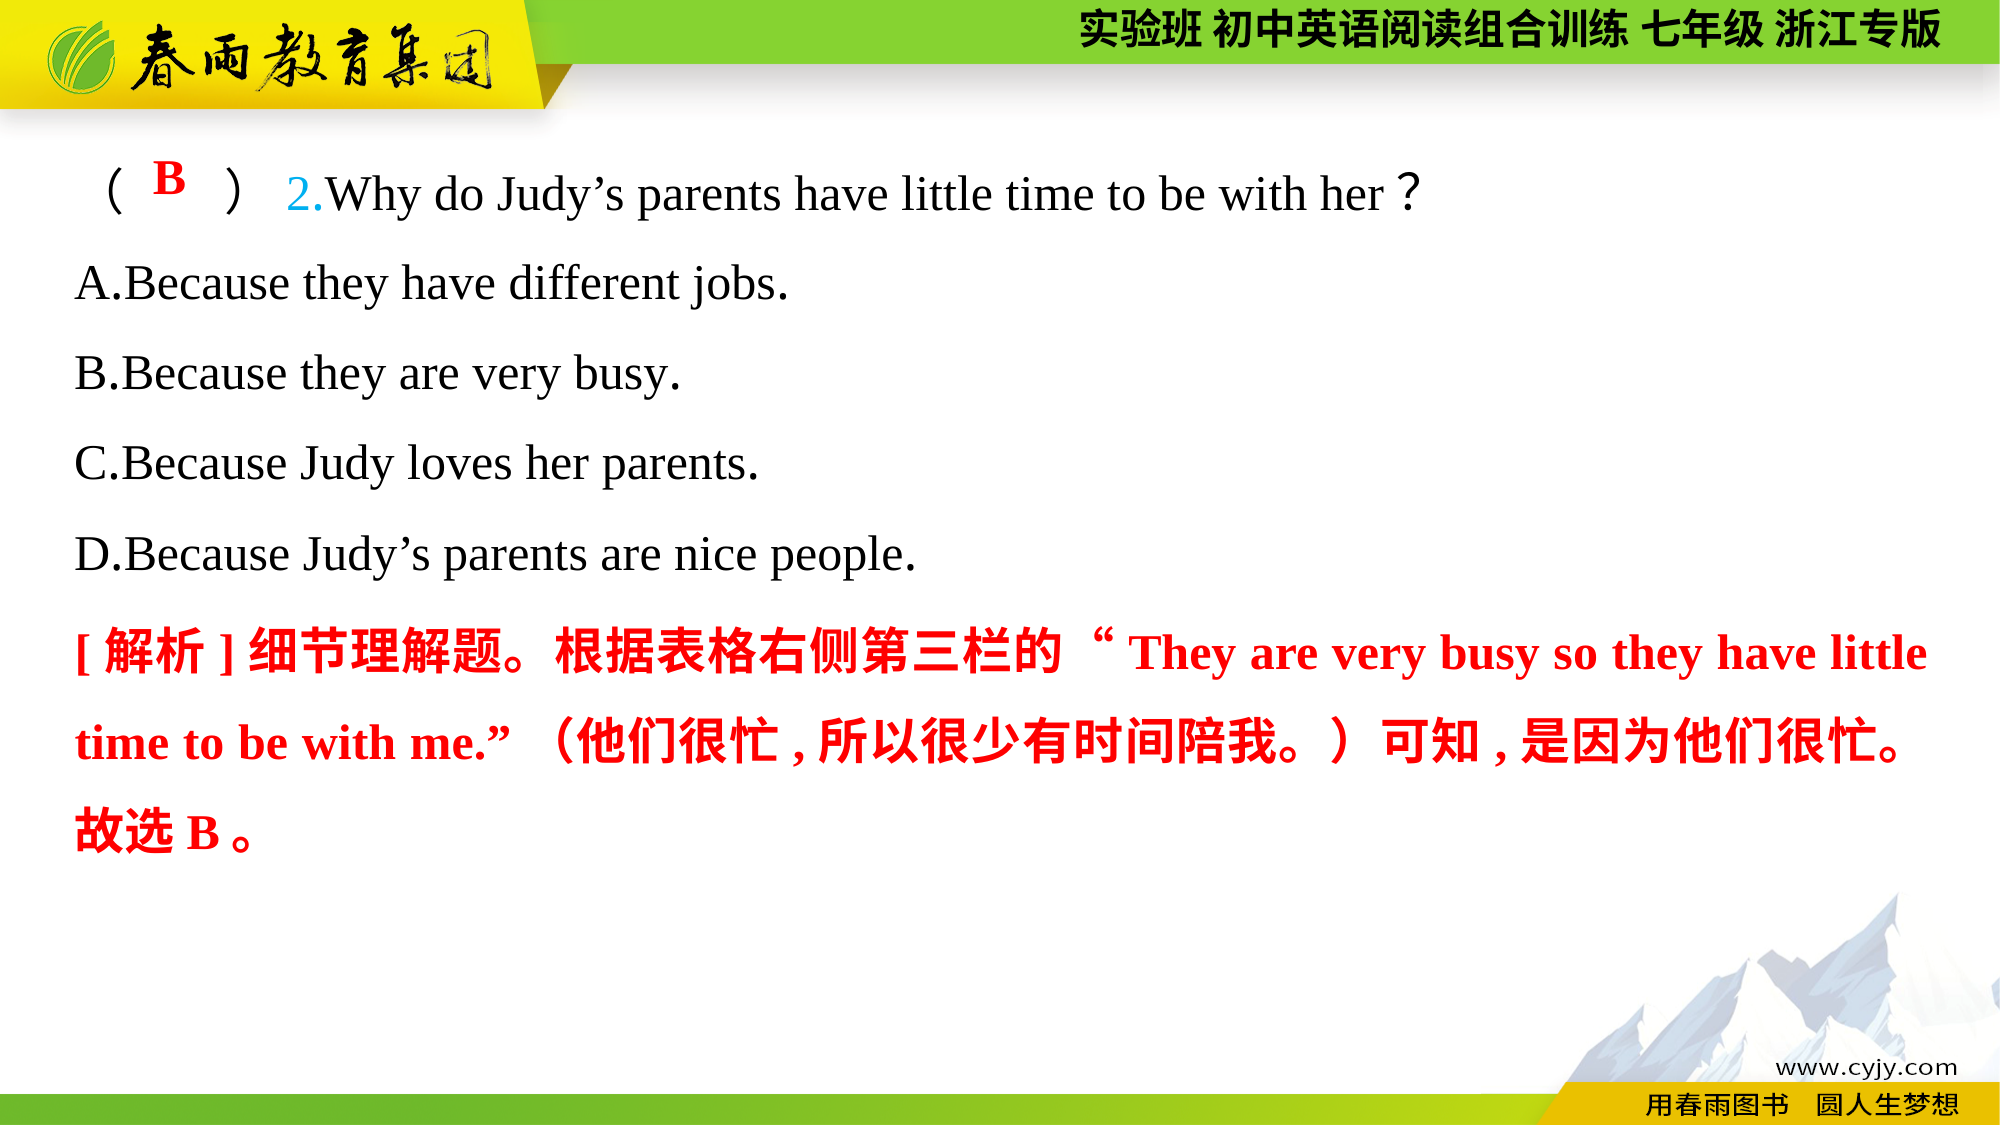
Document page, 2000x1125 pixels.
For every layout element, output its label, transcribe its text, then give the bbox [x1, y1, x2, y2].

text_box [解析]细节理解题。根据表格右侧第三栏的“They are very busy so they have little time to be with me.”（他们很忙,所以很少有时间陪我。）可知,是因为他们很忙。故选B。 [59, 581, 1944, 867]
picture [0, 0, 2000, 1125]
list （ ）2.Why do Judy’s parents have little time to be with her？ A.Because they have different jobs. B.Because they are very busy. C.Because Judy loves her parents. D.Because Judy’s parents are nice people. [59, 122, 1944, 581]
text_box B [138, 137, 202, 212]
